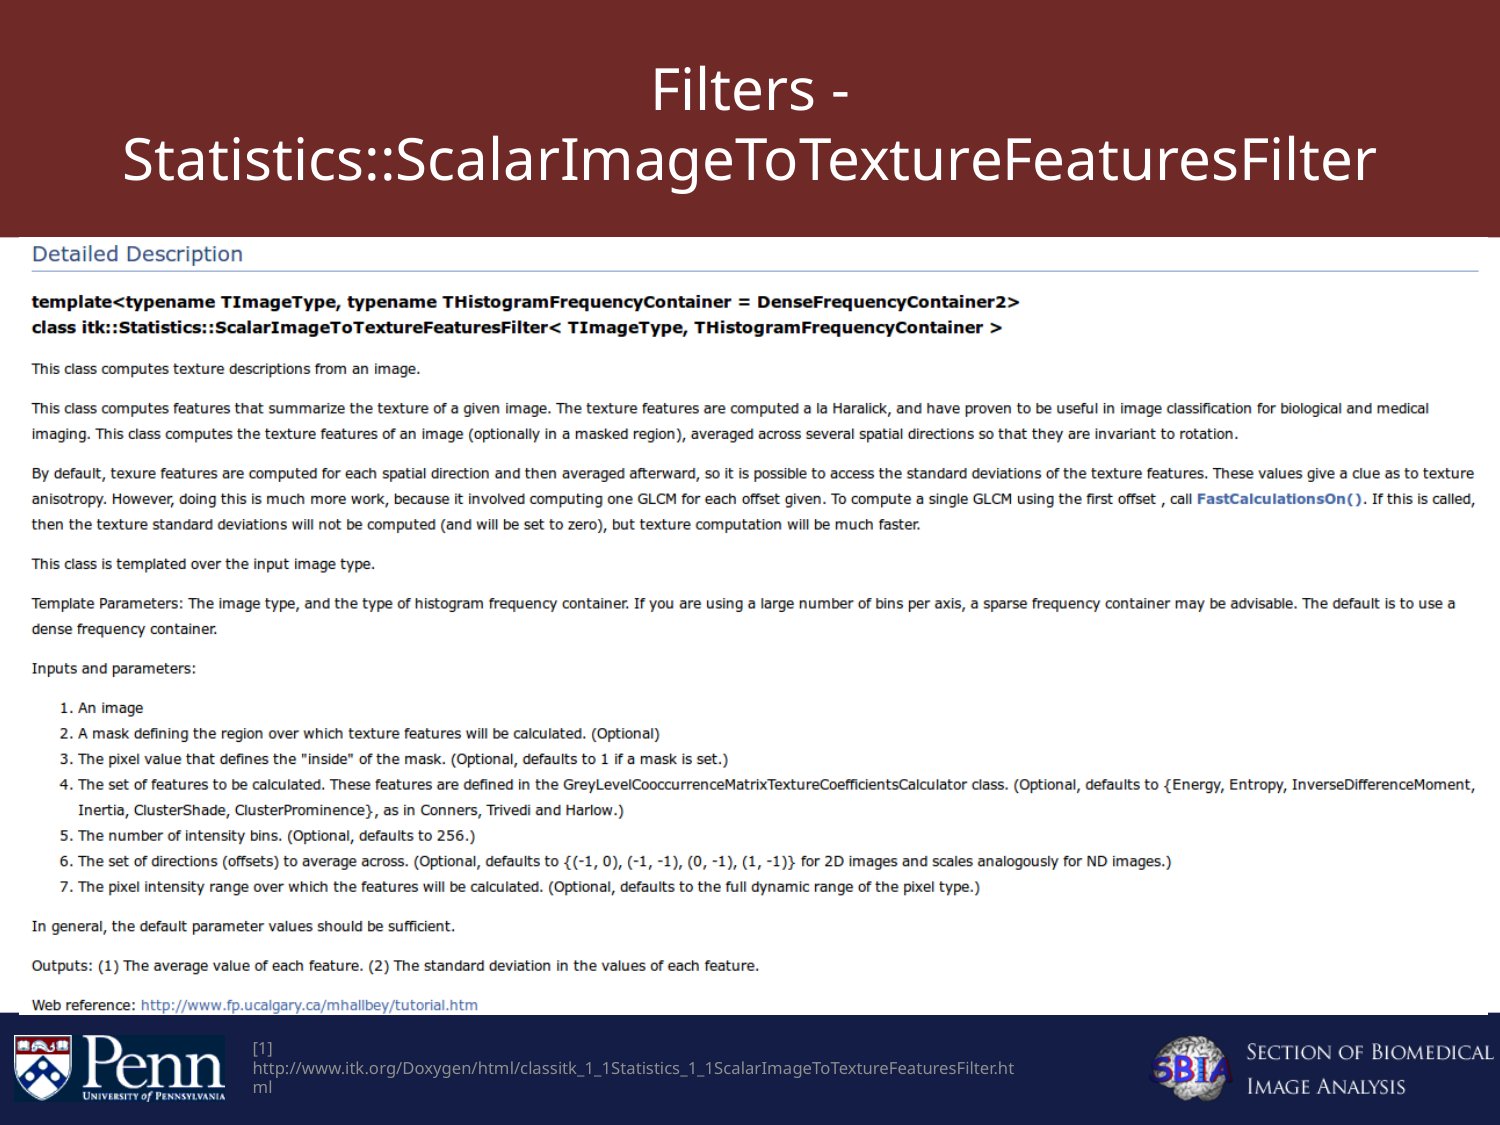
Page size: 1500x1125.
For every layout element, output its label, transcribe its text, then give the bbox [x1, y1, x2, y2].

footer [1] http://www.itk.org/Doxygen/html/classitk_1_1Statistics_1_1ScalarImageToTextureFeaturesFilter.html [237, 1037, 1038, 1098]
picture [1149, 1034, 1494, 1103]
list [18, 237, 1488, 1015]
picture [14, 1035, 225, 1102]
title Filters - Statistics::ScalarImageToTextureFeaturesFilter [75, 45, 1425, 235]
